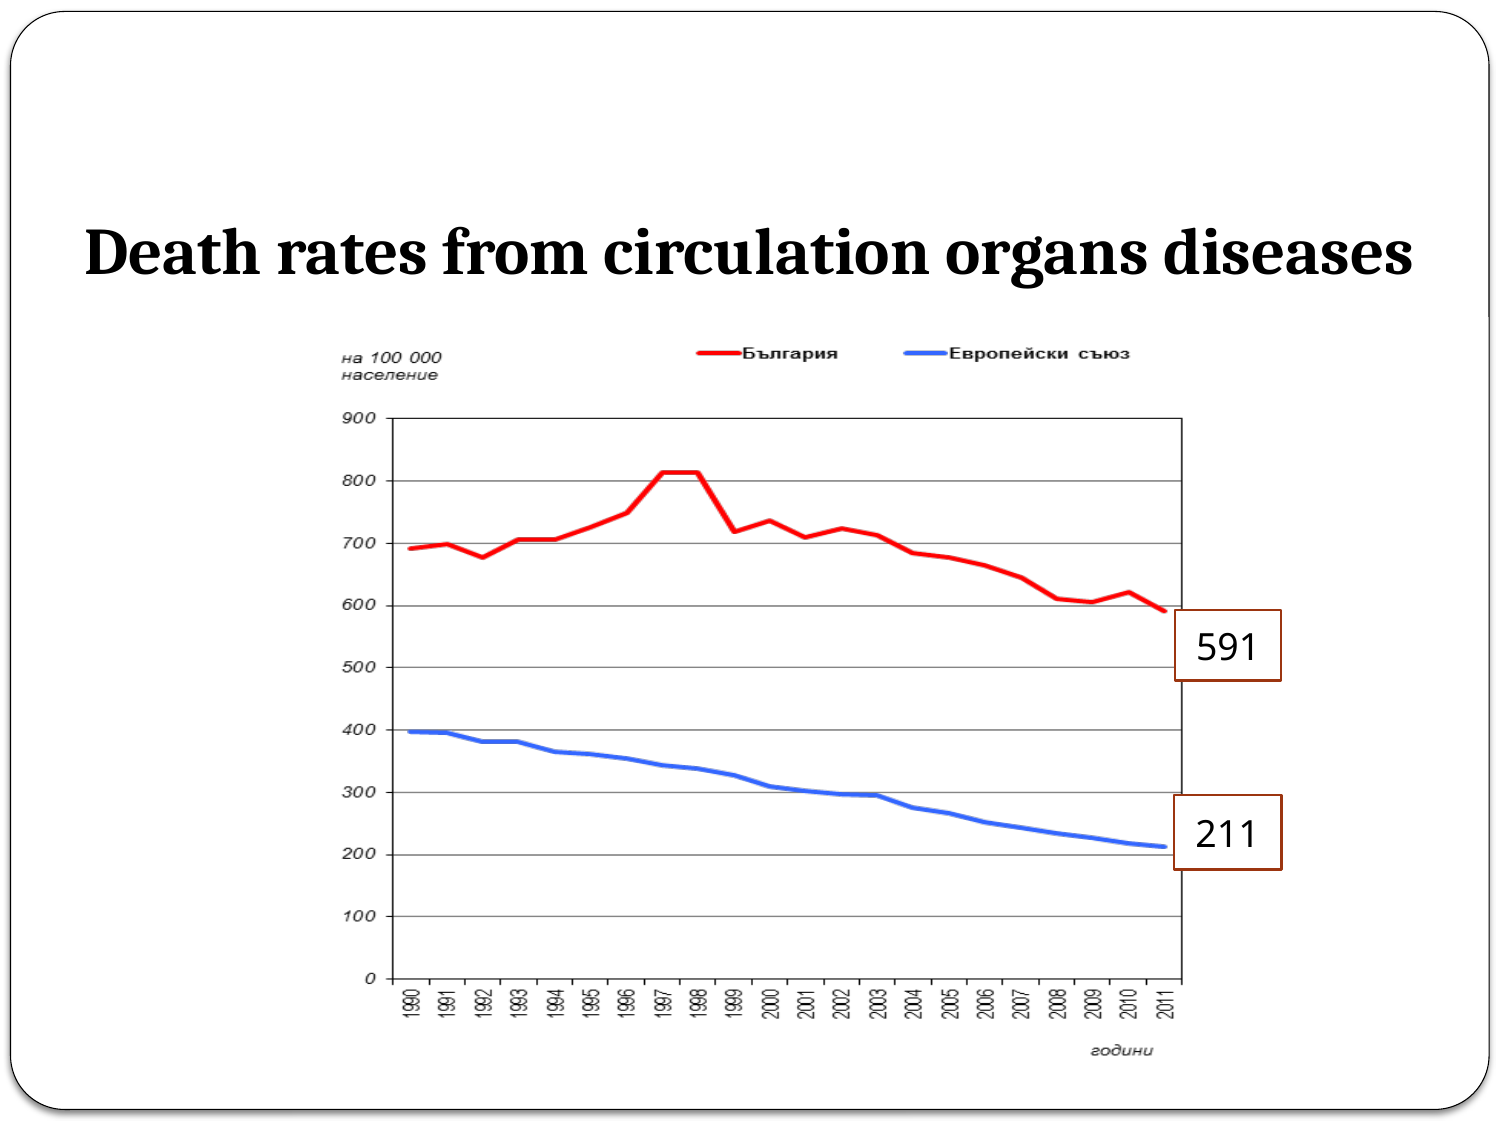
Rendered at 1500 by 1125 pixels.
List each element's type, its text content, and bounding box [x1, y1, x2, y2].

text_box 211 [1193, 794, 1283, 871]
picture [336, 314, 1188, 1059]
text_box 591 [1193, 609, 1282, 682]
title Death rates from circulation organs diseases [29, 45, 1471, 303]
